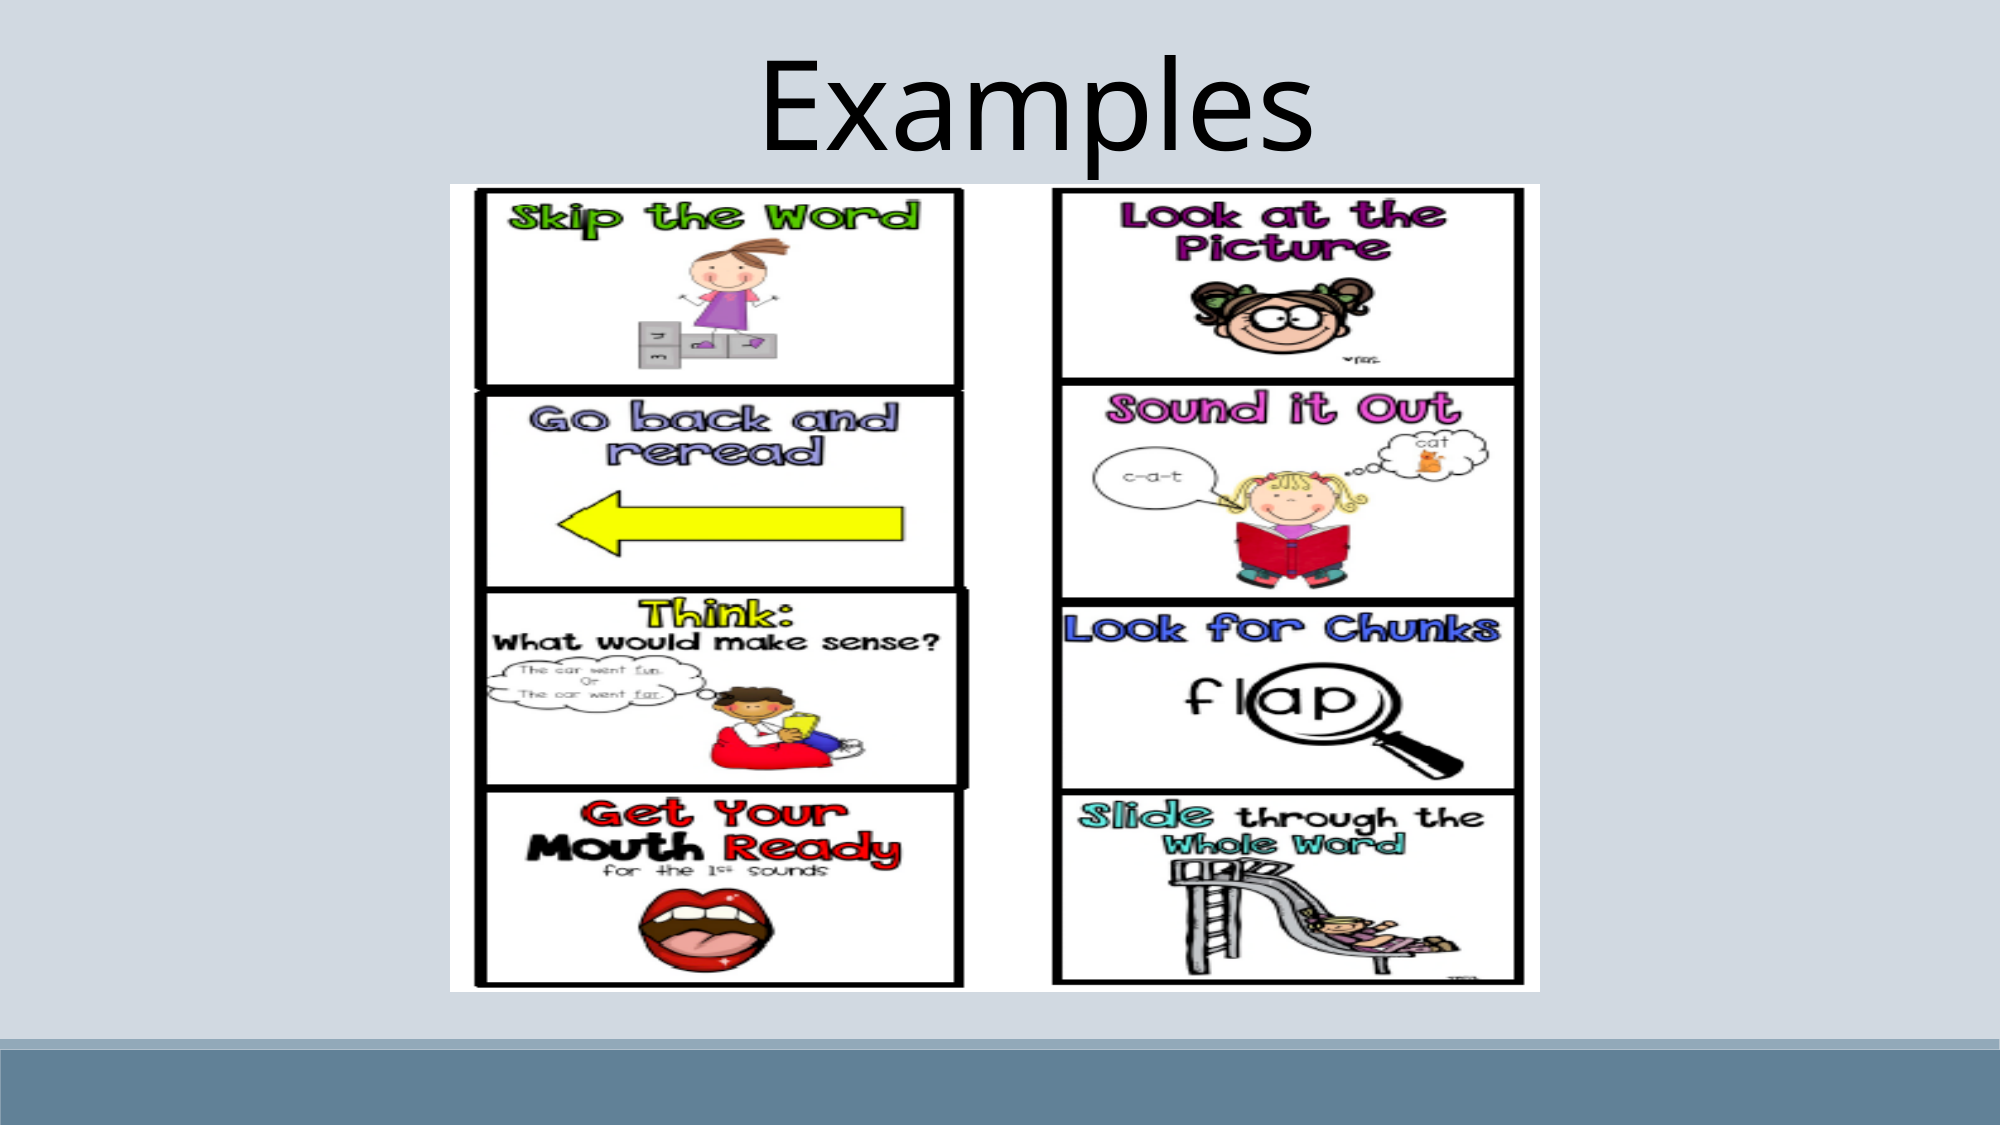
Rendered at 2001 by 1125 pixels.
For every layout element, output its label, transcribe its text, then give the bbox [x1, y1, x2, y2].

text_box Examples [740, 18, 1333, 181]
picture [449, 184, 1541, 993]
